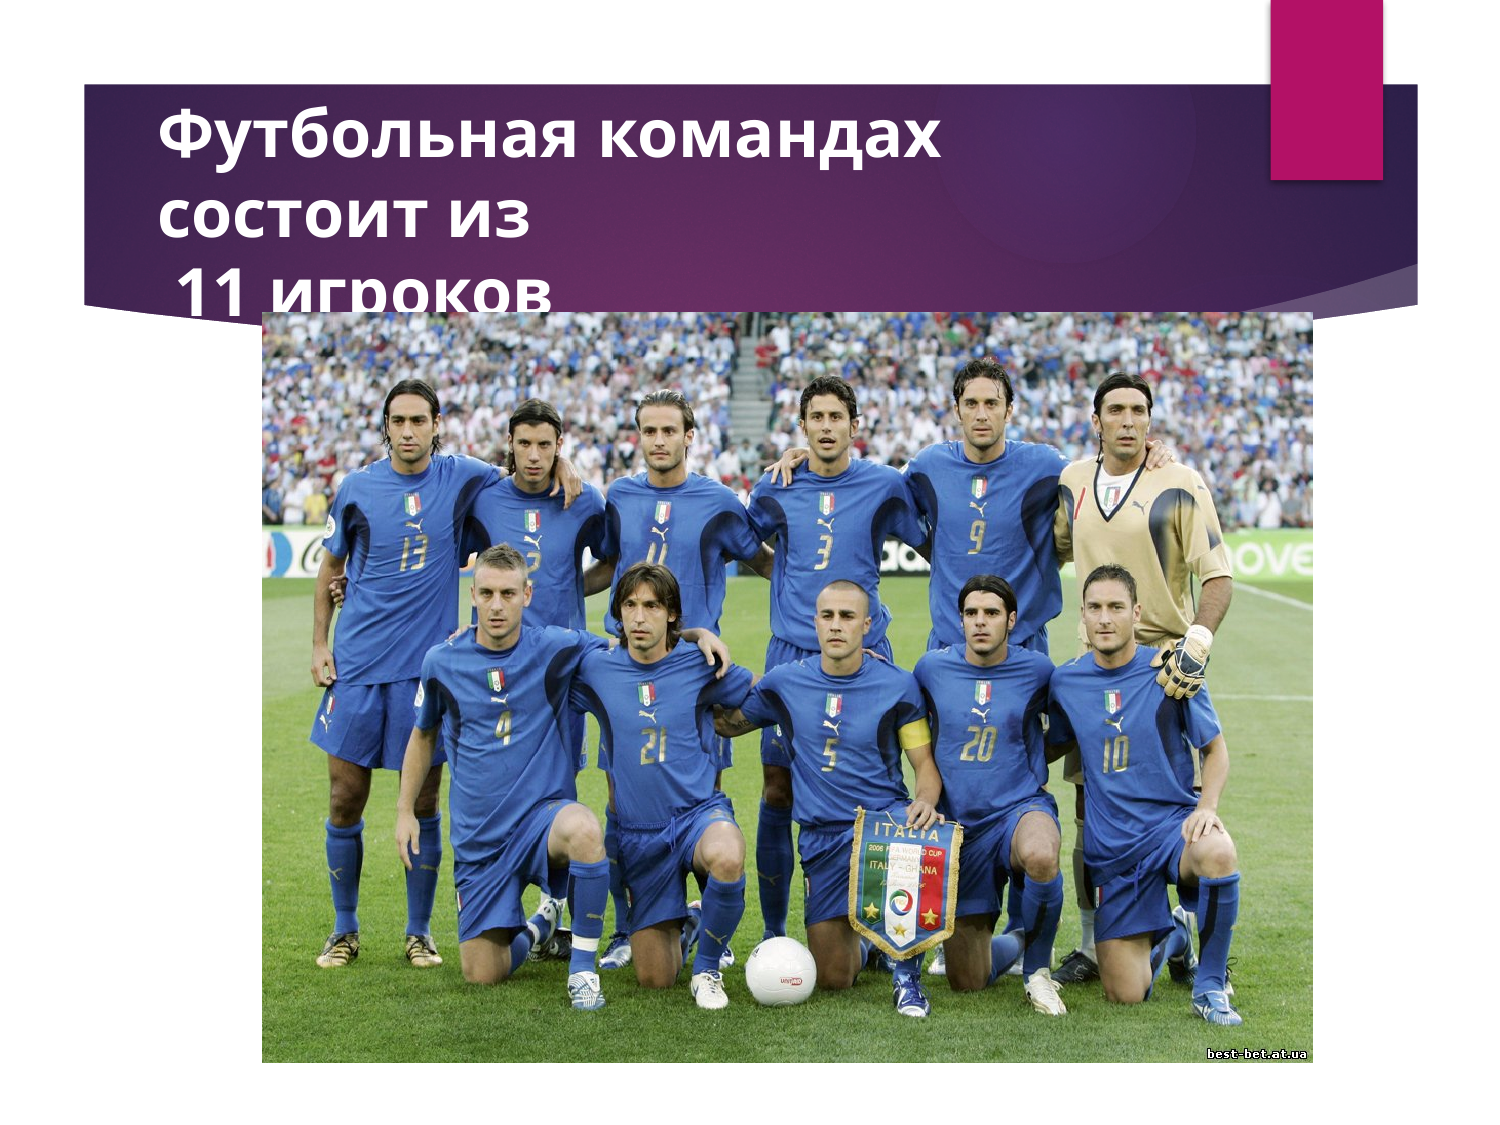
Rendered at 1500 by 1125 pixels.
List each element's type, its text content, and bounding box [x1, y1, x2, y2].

picture [262, 312, 1313, 1063]
title Футбольная командах состоит из 11 игроков [142, 152, 1183, 269]
